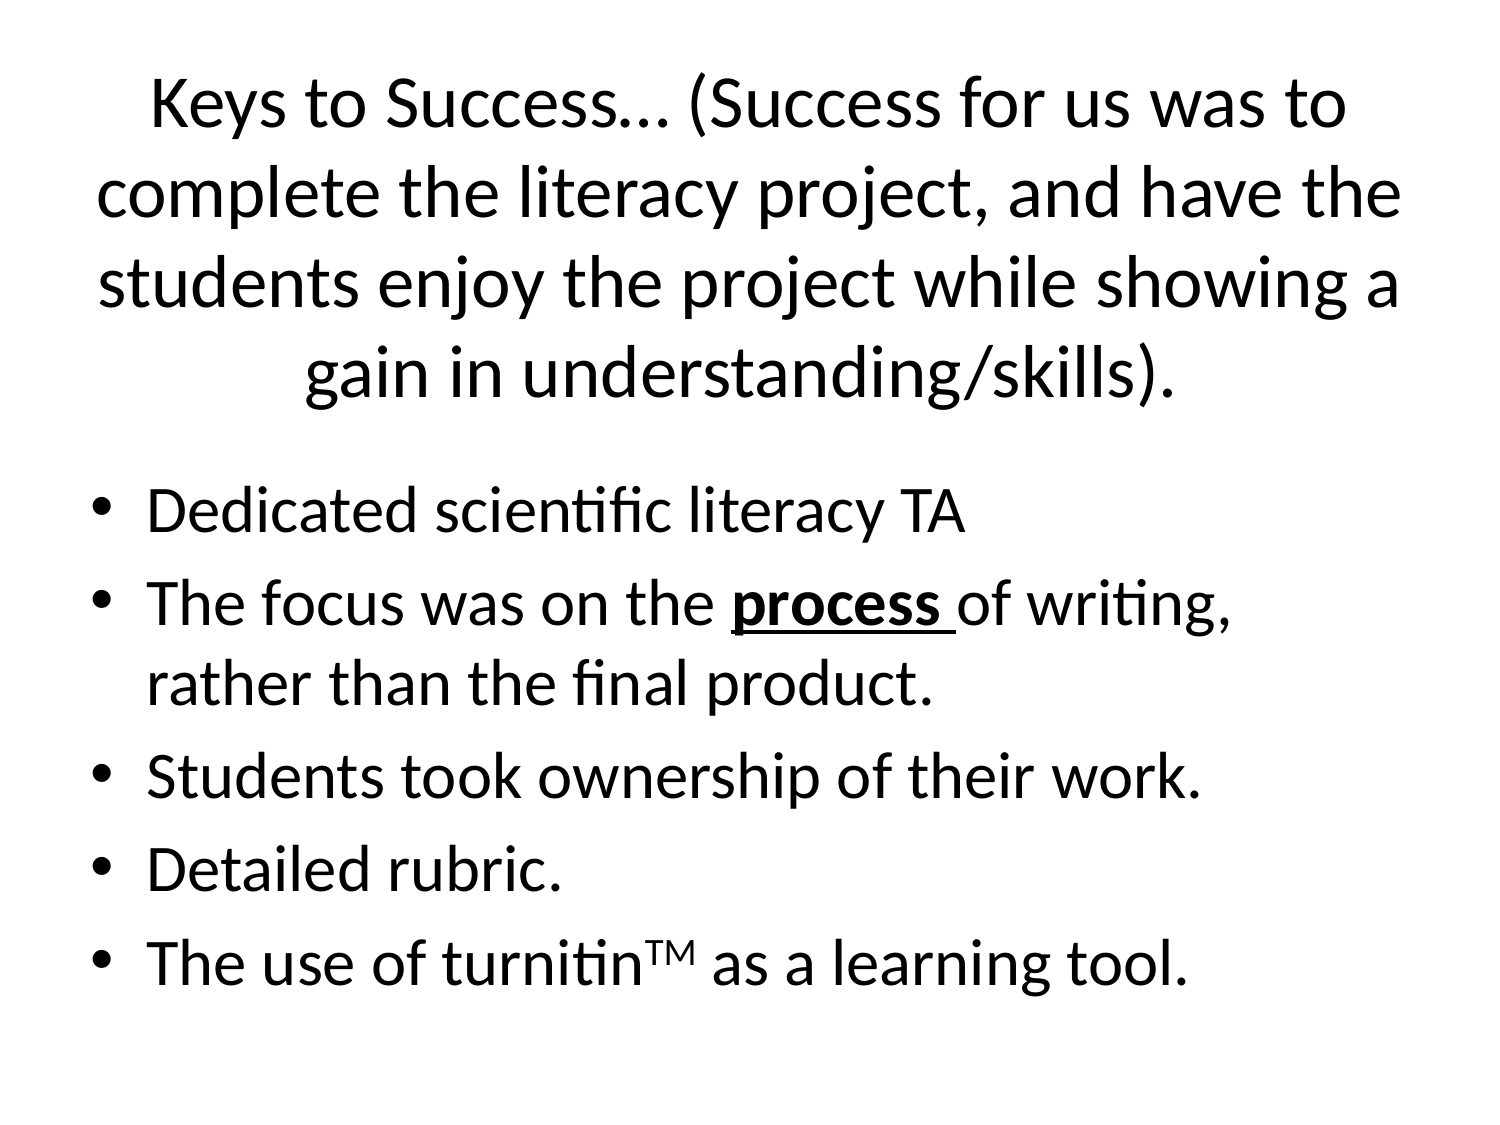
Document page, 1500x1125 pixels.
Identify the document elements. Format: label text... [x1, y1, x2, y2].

list Dedicated scientific literacy TA The focus was on the process of writing, rather than the final product. Students took ownership of their work. Detailed rubric. The use of turnitinTM as a learning tool. [75, 457, 1425, 1125]
title Keys to Success… (Success for us was to complete the literacy project, and have the students enjoy the project while showing a gain in understanding/skills). [75, 138, 1425, 327]
